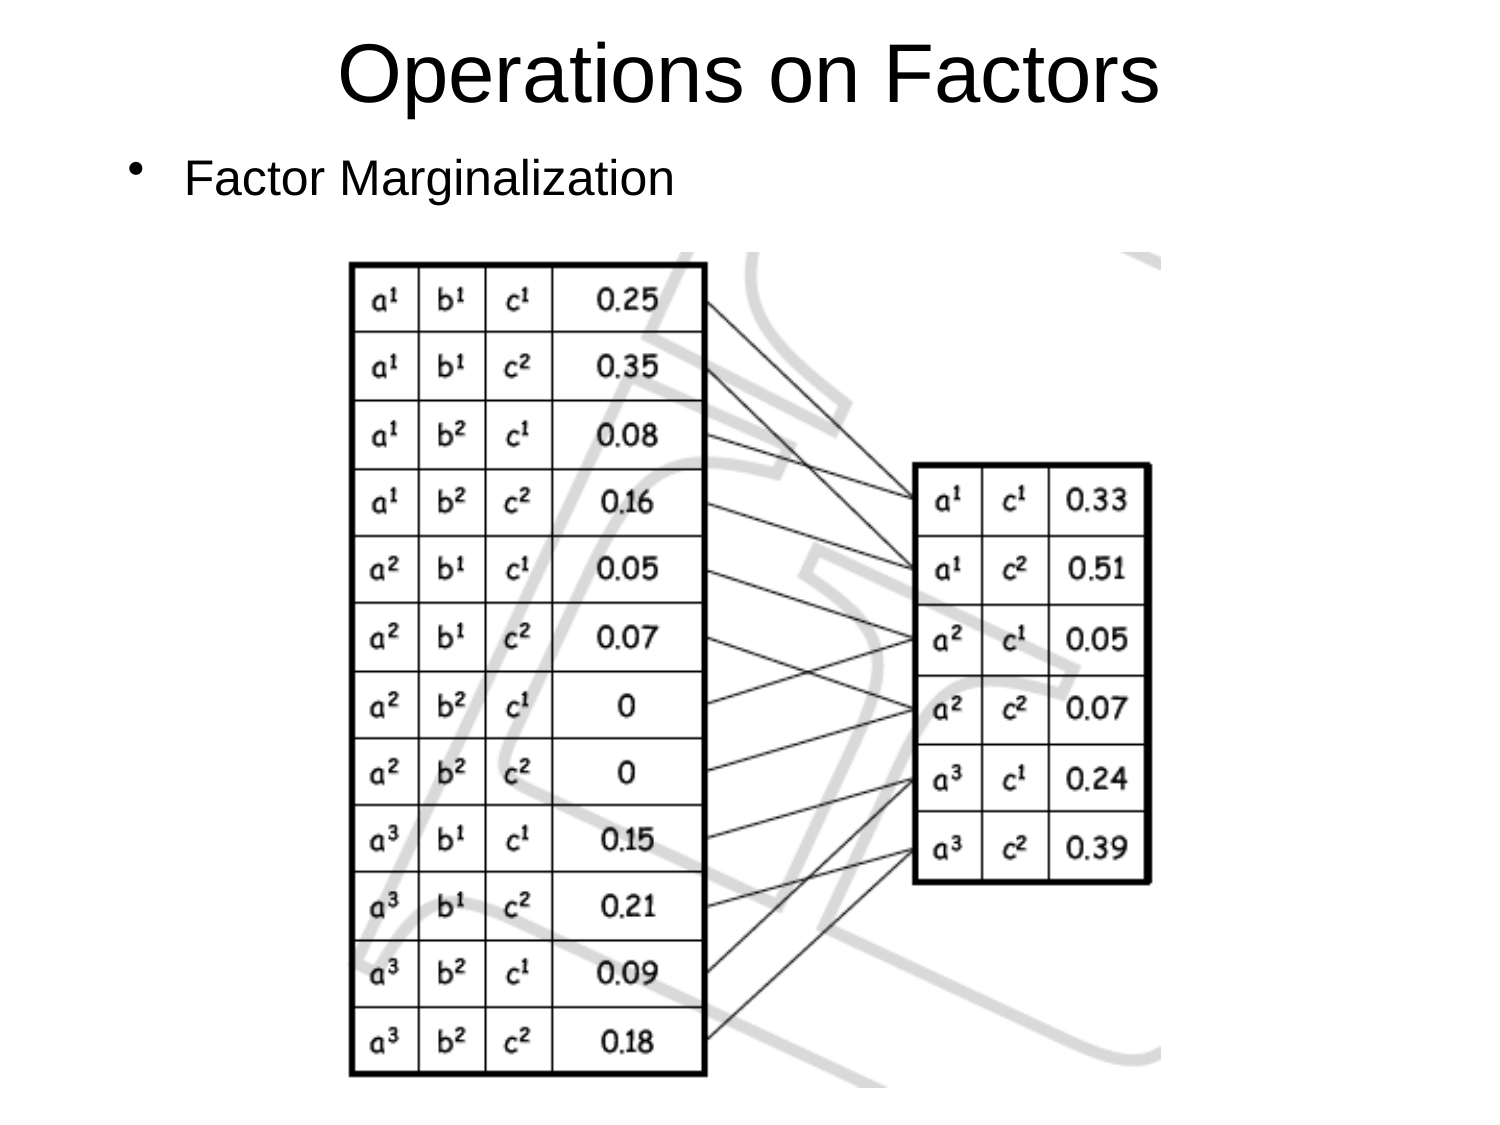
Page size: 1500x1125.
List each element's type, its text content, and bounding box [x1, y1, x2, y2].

title Operations on Factors [112, 12, 1388, 126]
picture [339, 251, 1161, 1088]
list Factor Marginalization [112, 137, 1388, 1001]
